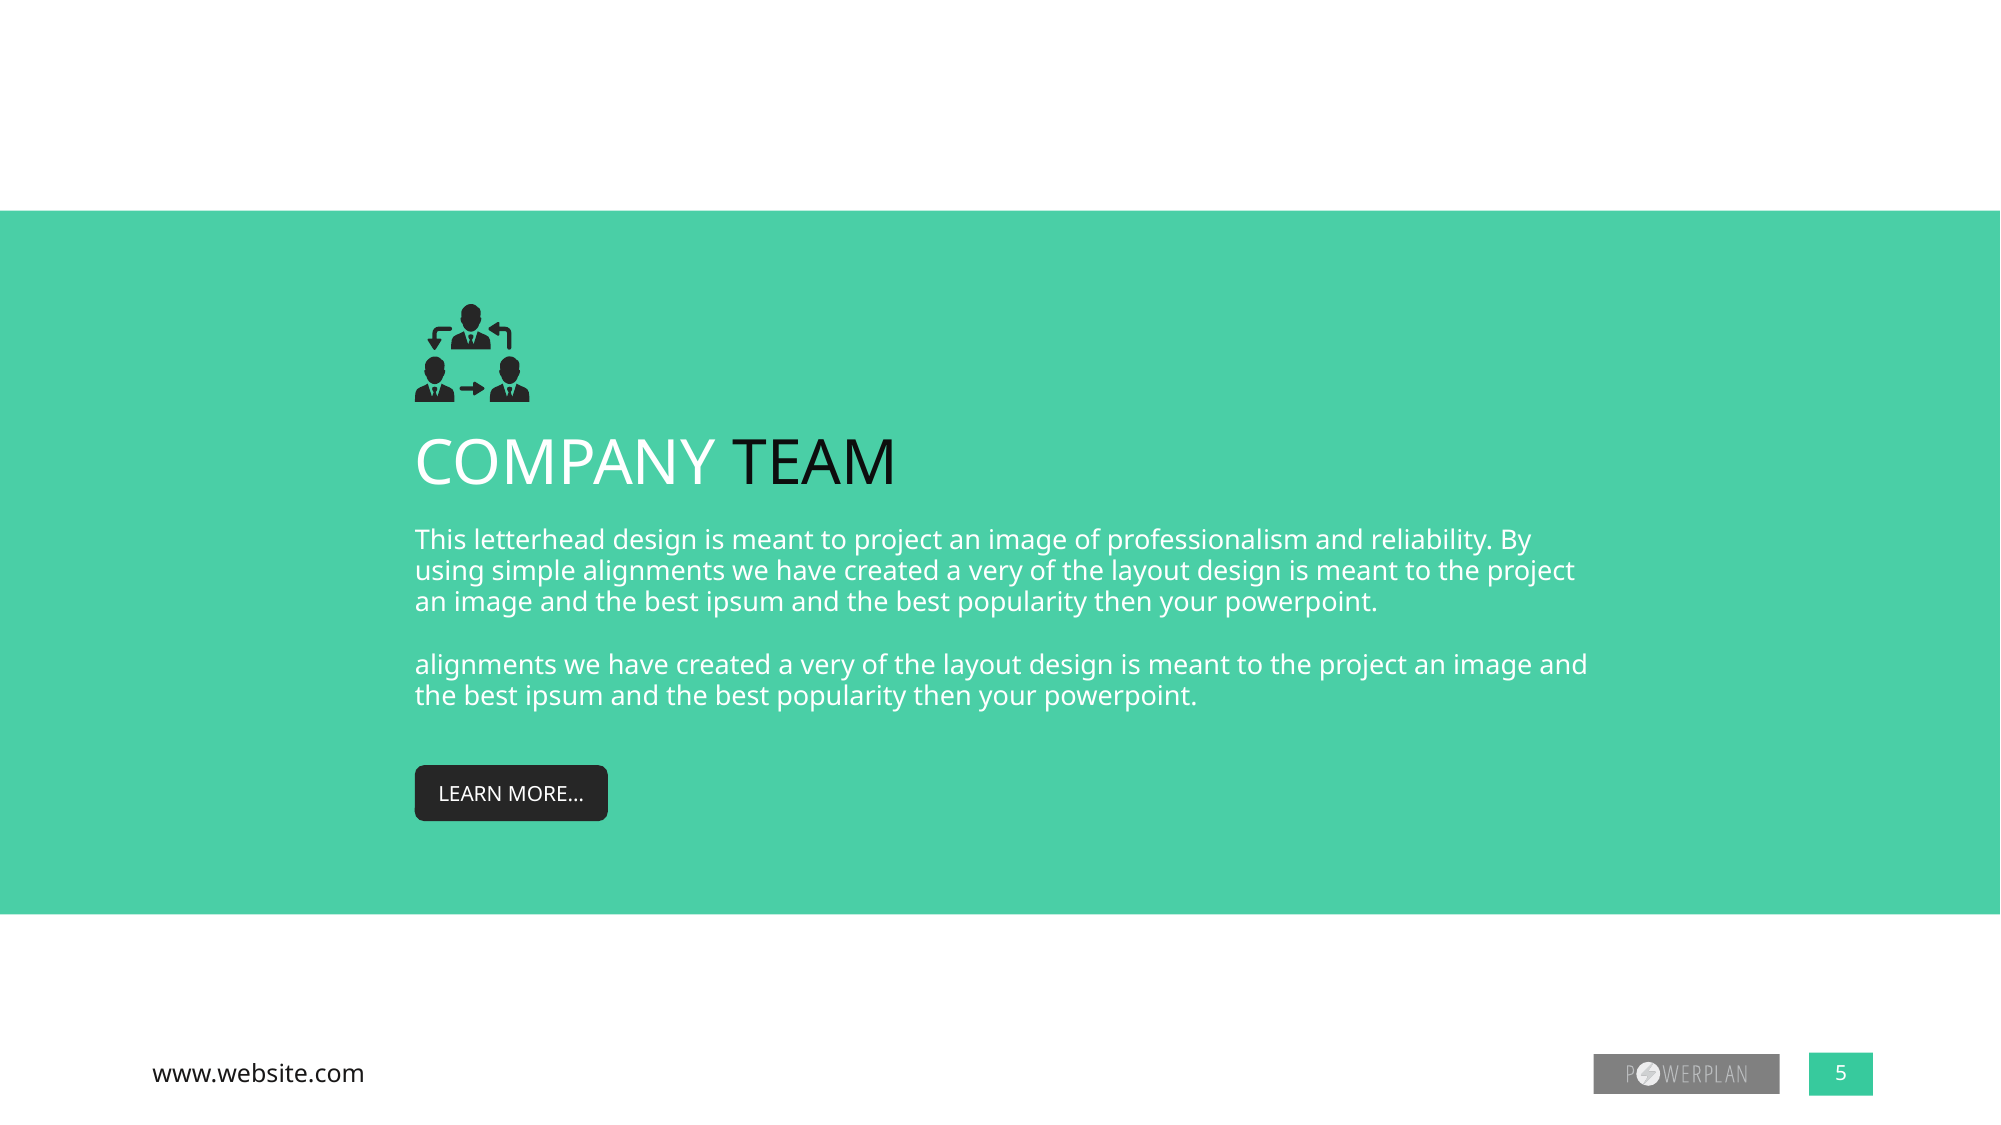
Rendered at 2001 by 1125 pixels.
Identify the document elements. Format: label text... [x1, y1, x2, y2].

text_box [414, 303, 530, 402]
text_box This letterhead design is meant to project an image of professionalism and reliability. By using simple alignments we have created a very of the layout design is meant to the project an image and the best ipsum and the best popularity then your powerpoint. alignments we have created a very of the layout design is meant to the project an image and the best ipsum and the best popularity then your powerpoint. [414, 512, 1606, 722]
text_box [405, 765, 618, 822]
slide_number 5 [1809, 1052, 1873, 1096]
text_box [0, 209, 2000, 915]
slide_number www.website.com [137, 1042, 391, 1103]
text_box COMPANY TEAM [399, 414, 922, 505]
